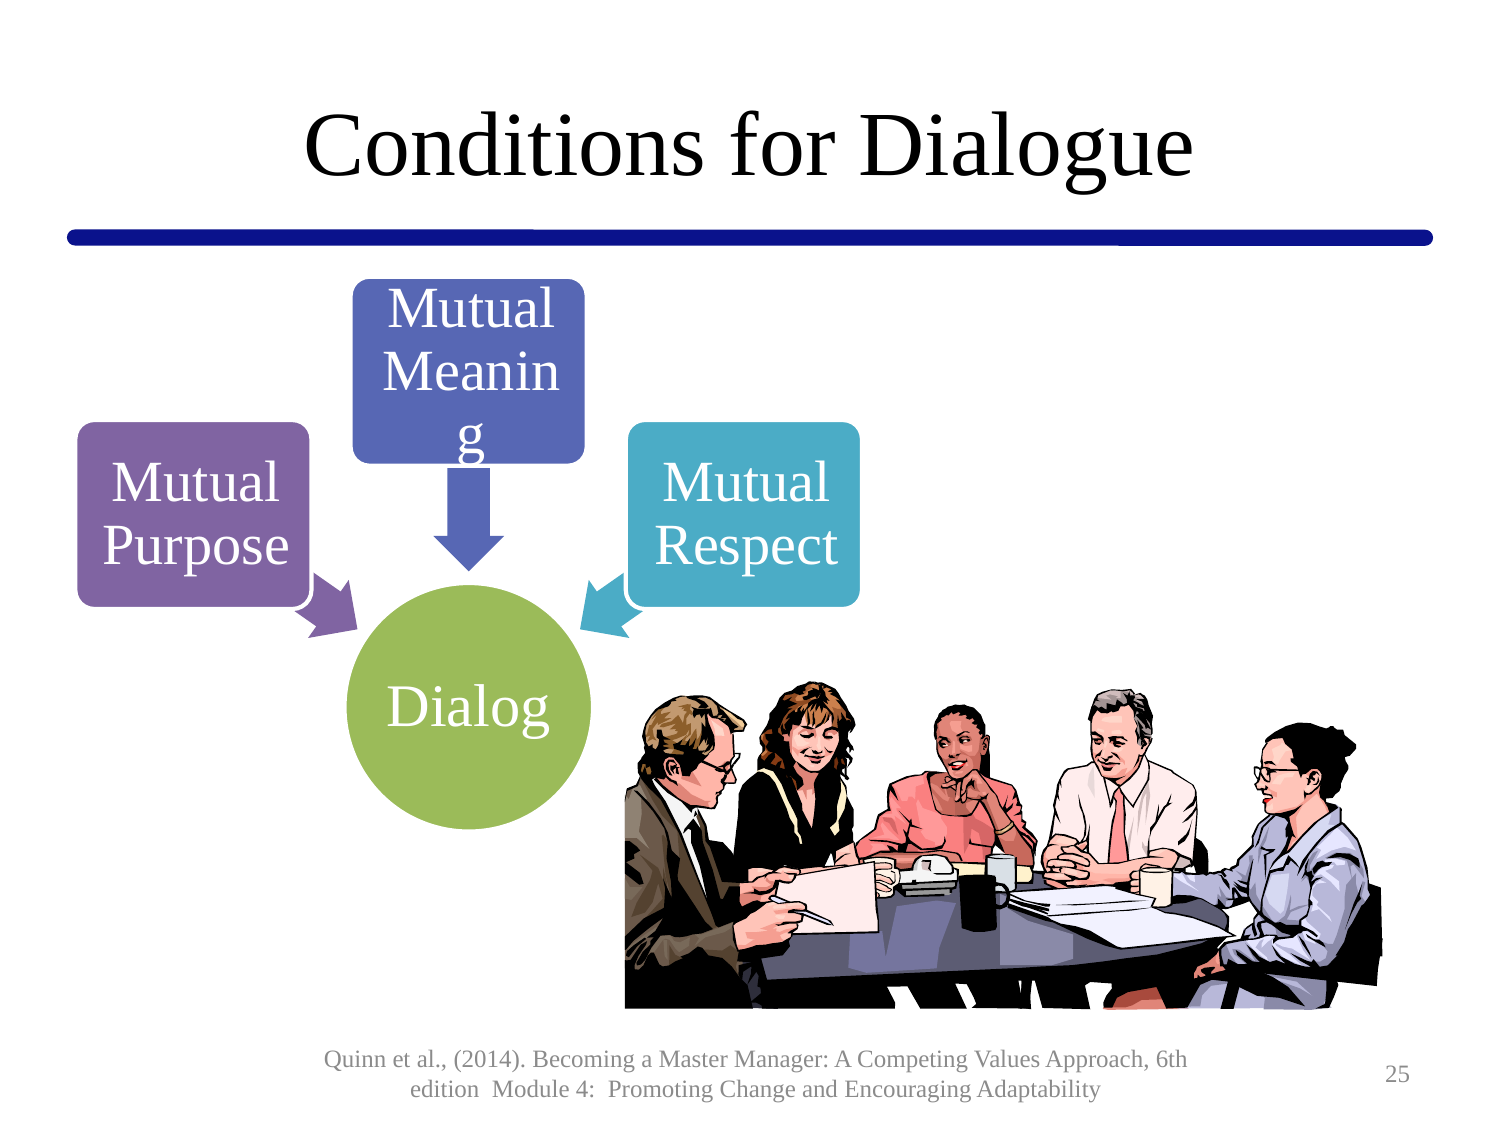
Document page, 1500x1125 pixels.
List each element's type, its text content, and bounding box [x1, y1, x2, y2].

title Conditions for Dialogue [75, 45, 1425, 233]
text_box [74, 262, 863, 846]
picture [624, 674, 1390, 1017]
footer Quinn et al., (2014). Becoming a Master Manager: A Competing Values Approach, 6th edition Module 4: Promoting Change and Encouraging Adaptability [287, 1042, 1074, 1103]
slide_number 25 [1074, 1042, 1425, 1103]
